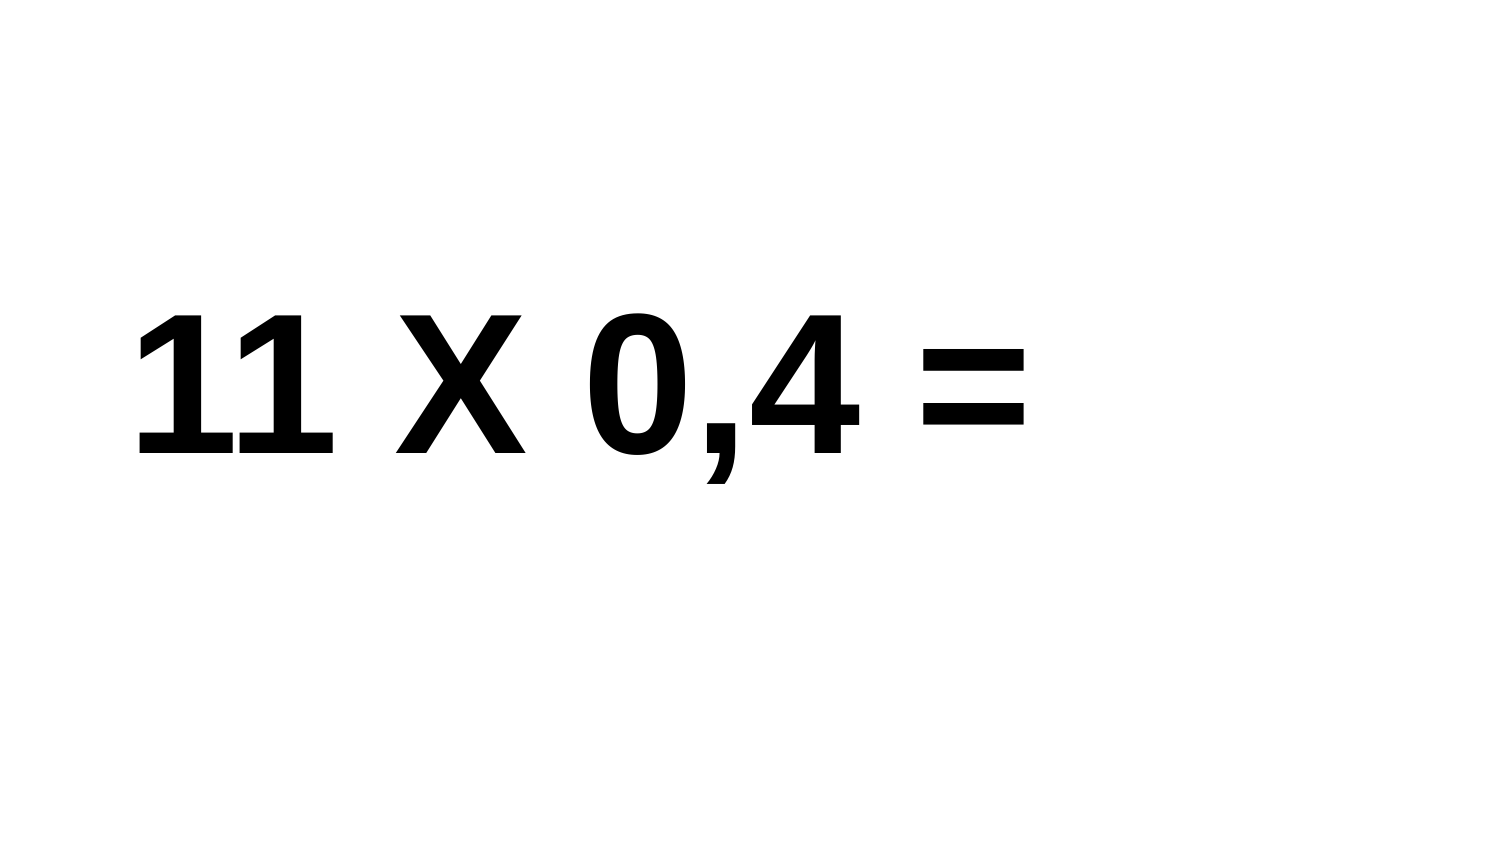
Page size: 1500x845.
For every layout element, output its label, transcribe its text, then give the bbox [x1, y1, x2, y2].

text_box 11 X 0,4 = [112, 318, 1388, 509]
